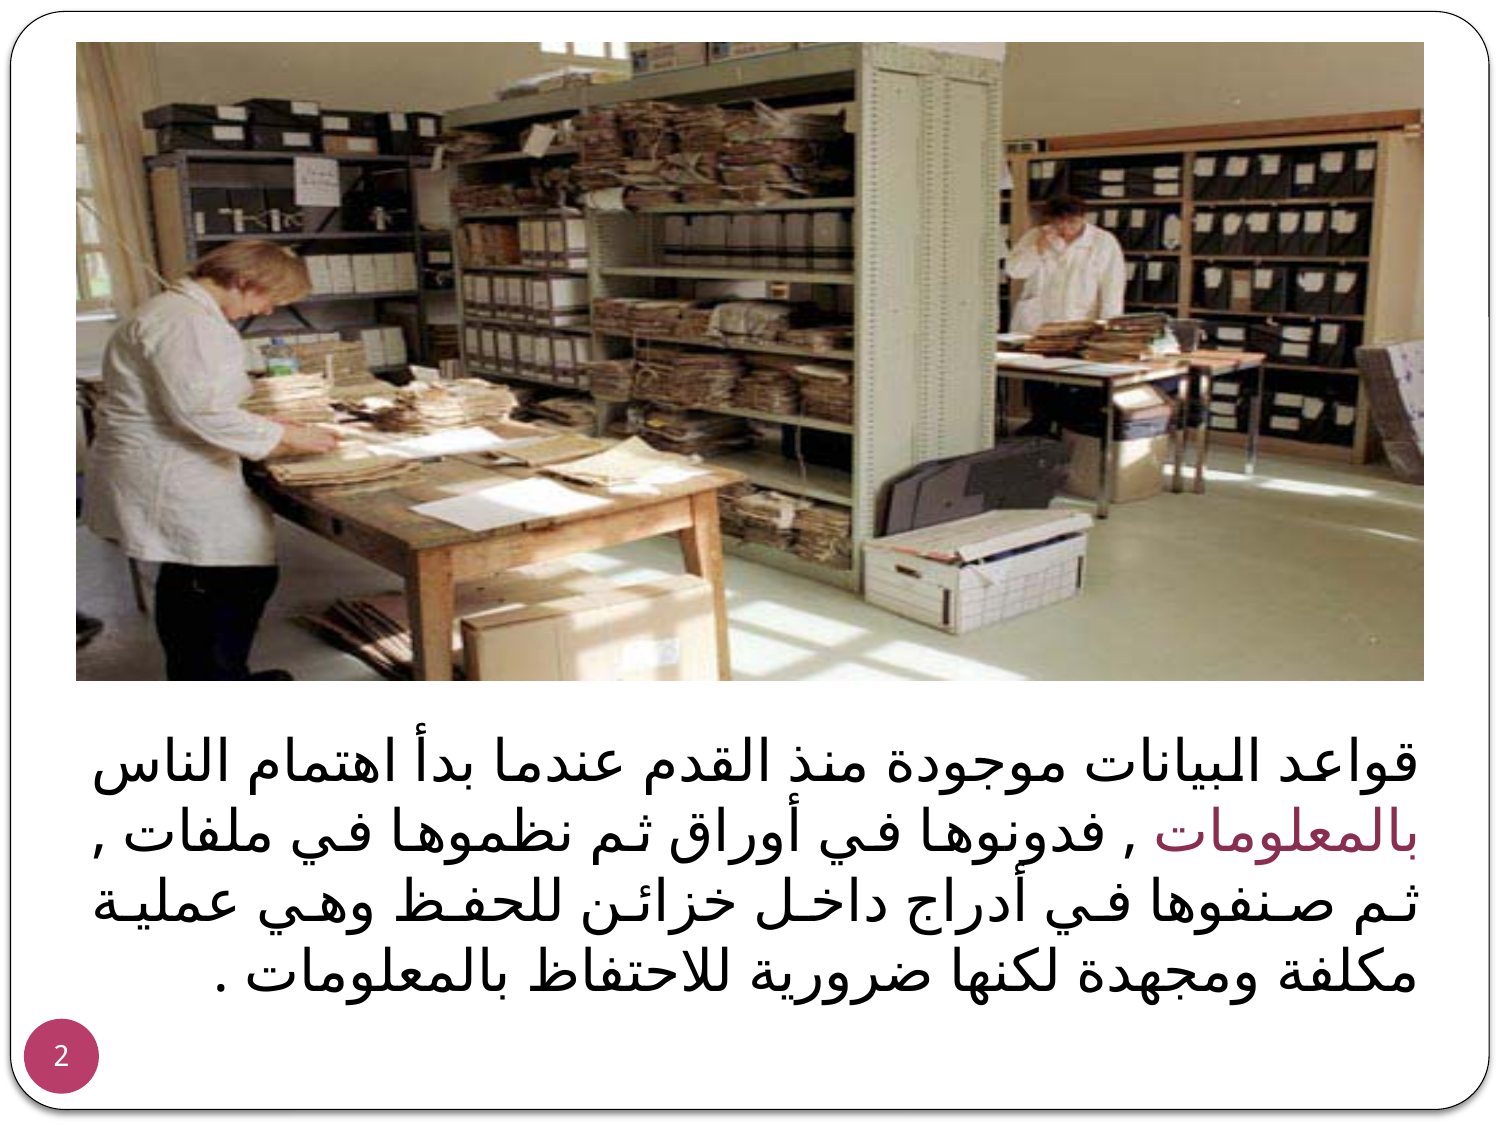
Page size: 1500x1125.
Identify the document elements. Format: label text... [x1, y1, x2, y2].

text_box قواعد البيانات موجودة منذ القدم عندما بدأ اهتمام الناس بالمعلومات , فدونوها في أوراق ثم نظموها في ملفات , ثم صنفوها في أدراج داخل خزائن للحفظ وهي عملية مكلفة ومجهدة لكنها ضرورية للاحتفاظ بالمعلومات . [76, 716, 1436, 1024]
slide_number 2 [23, 1018, 99, 1094]
picture [76, 42, 1424, 681]
